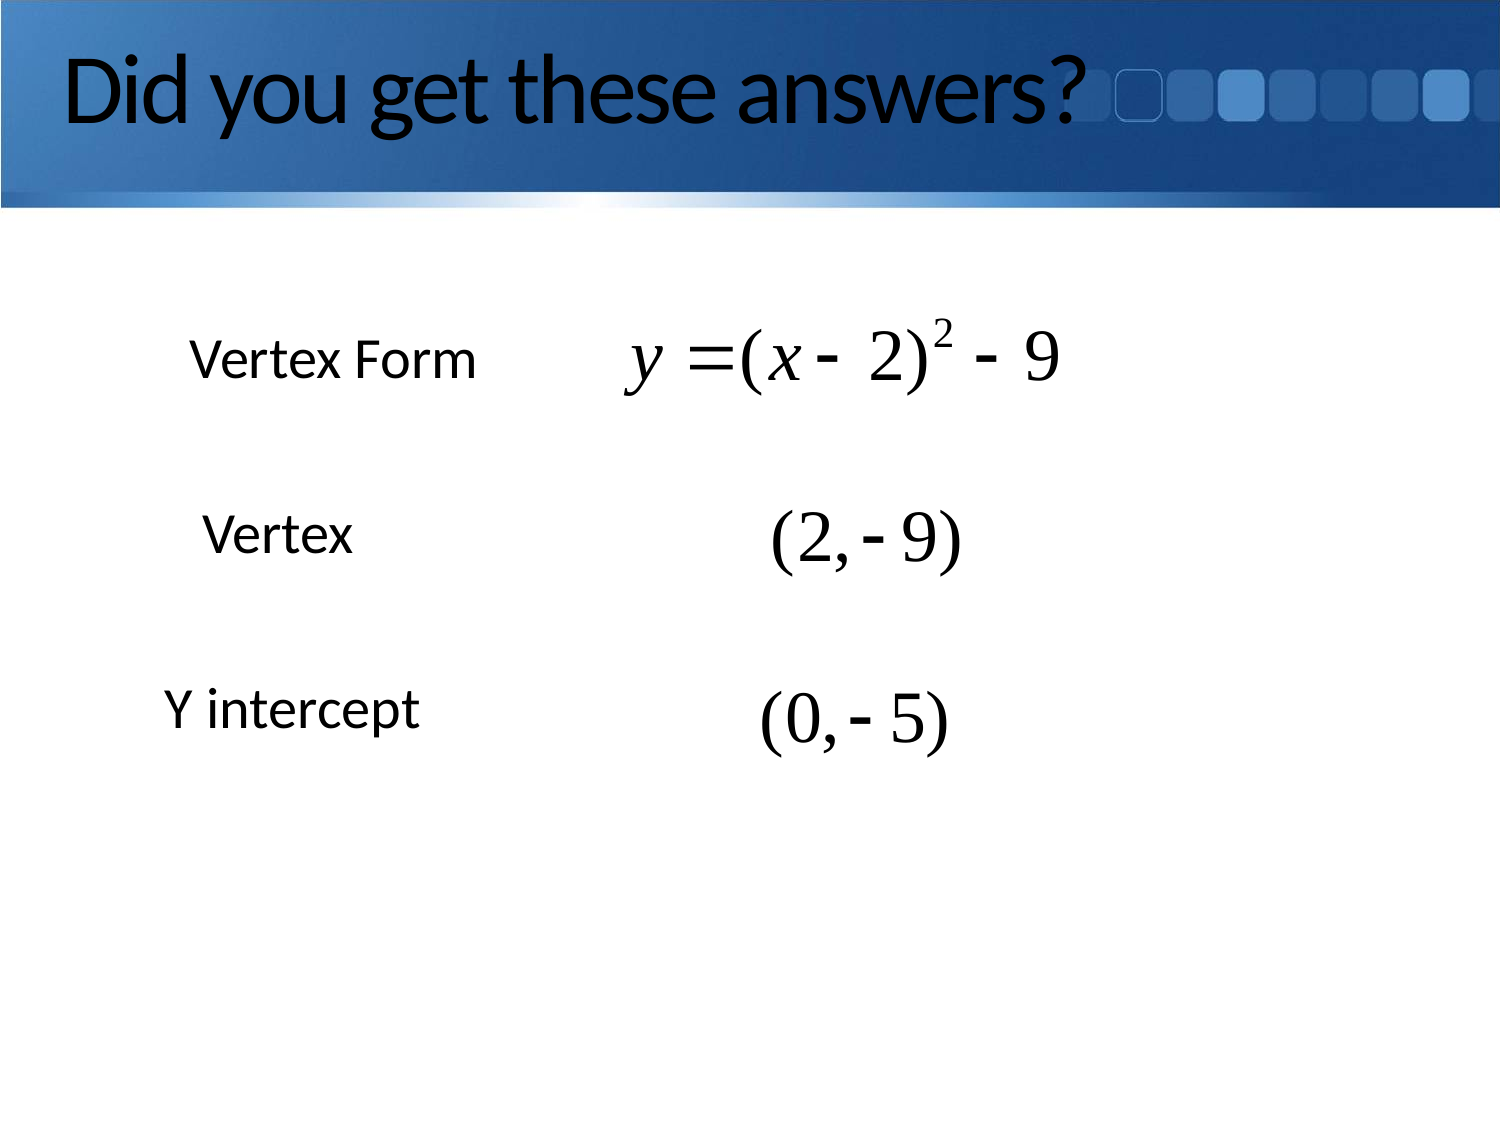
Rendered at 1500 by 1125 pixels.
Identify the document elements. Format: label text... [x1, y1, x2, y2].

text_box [749, 674, 960, 774]
picture [0, 0, 1500, 1125]
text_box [612, 299, 1076, 412]
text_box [760, 493, 977, 593]
title Did you get these answers? [62, 37, 1438, 147]
text_box Y intercept [150, 662, 550, 748]
text_box Vertex [187, 487, 588, 573]
text_box Vertex Form [174, 312, 575, 398]
